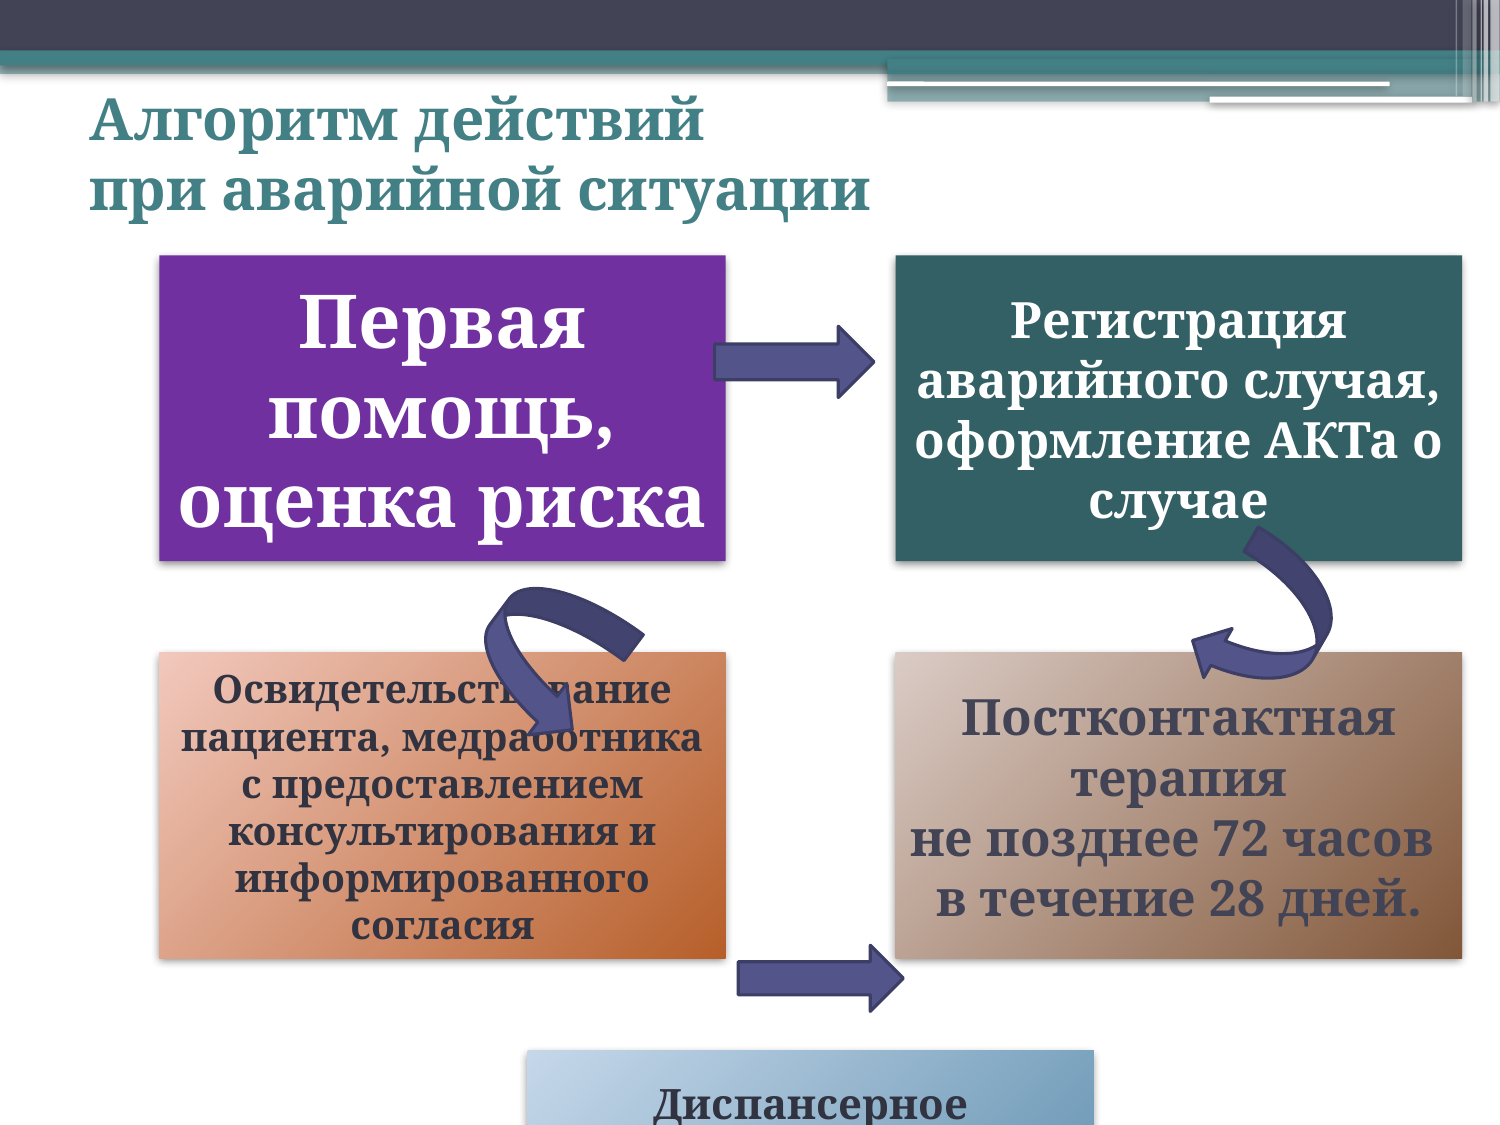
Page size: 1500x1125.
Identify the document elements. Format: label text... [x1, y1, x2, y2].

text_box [159, 255, 1463, 1084]
title Алгоритм действий при аварийной ситуации [75, 82, 1447, 223]
